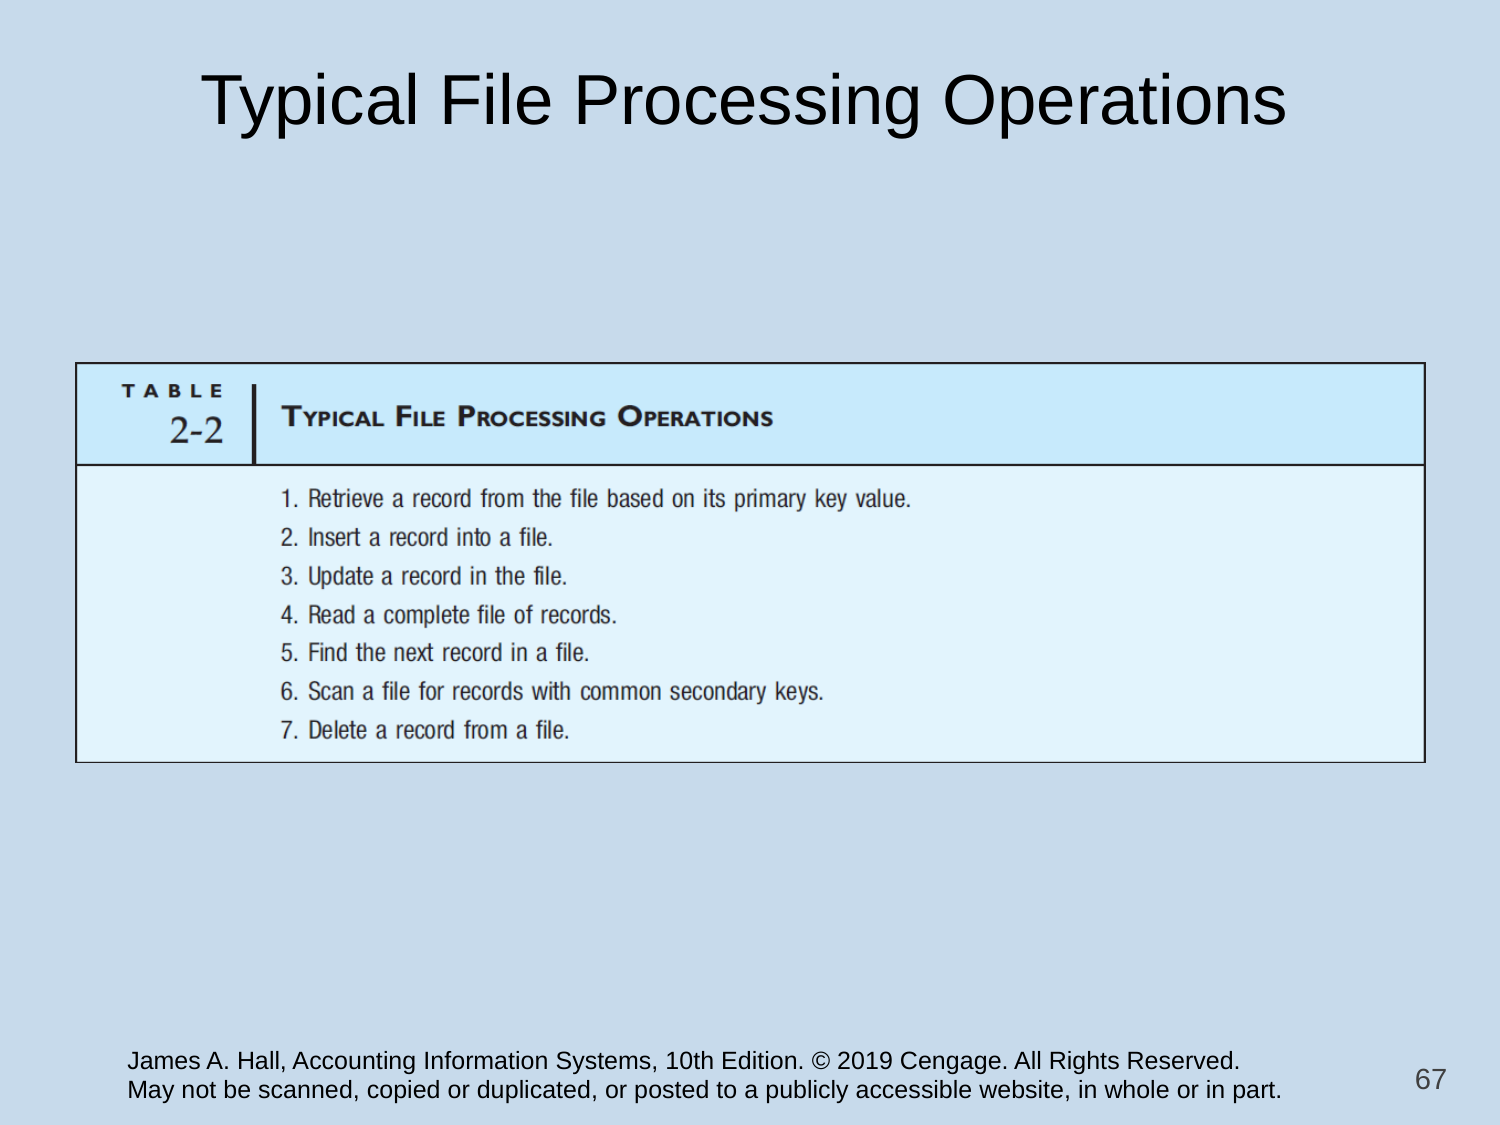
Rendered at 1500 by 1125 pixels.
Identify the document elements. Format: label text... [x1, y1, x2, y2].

title Typical File Processing Operations [69, 62, 1420, 188]
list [74, 362, 1426, 763]
slide_number 67 [1400, 1052, 1488, 1113]
